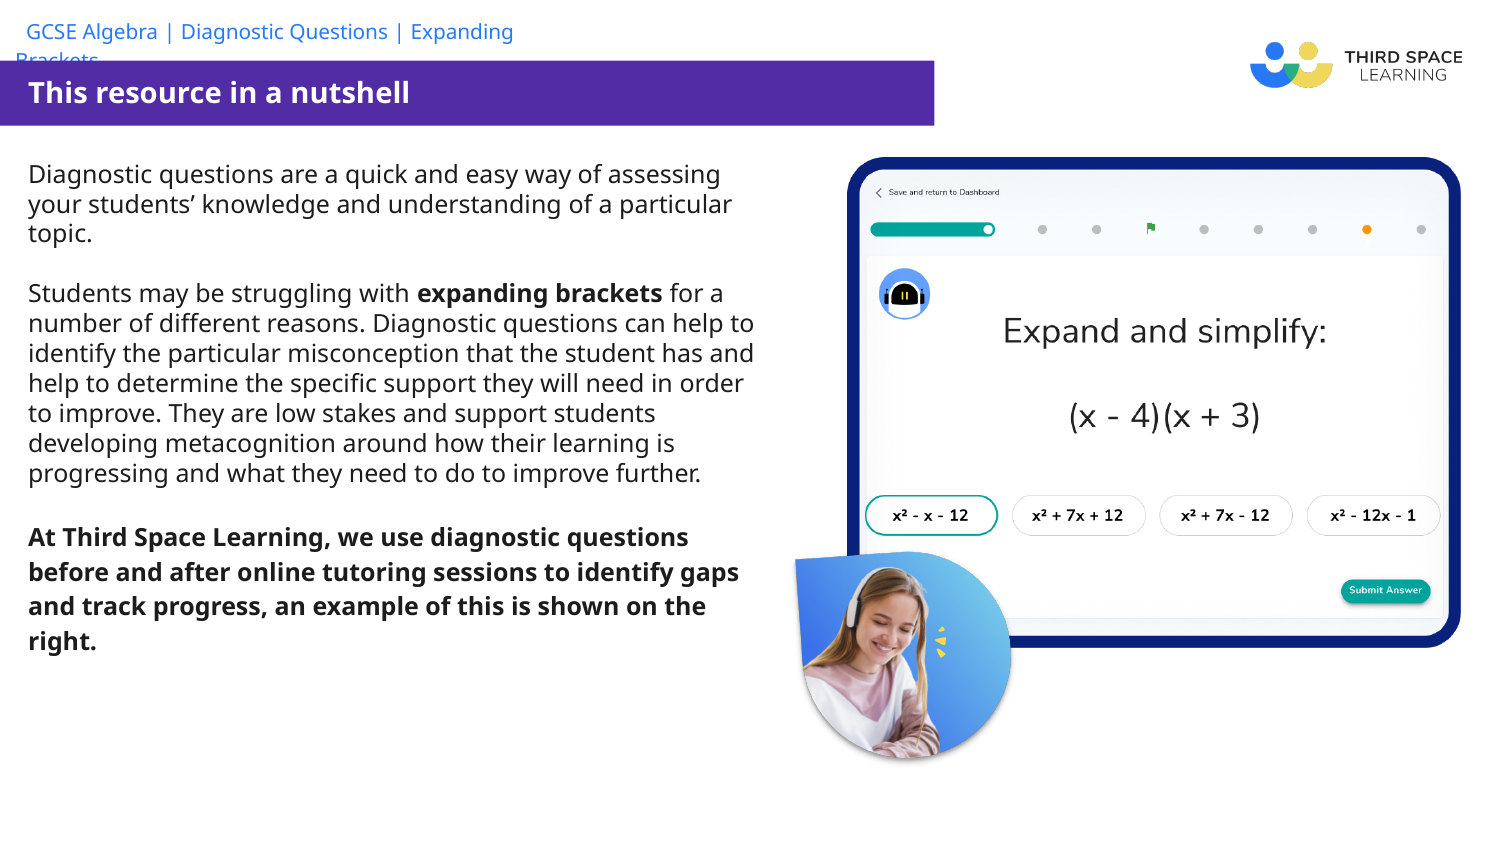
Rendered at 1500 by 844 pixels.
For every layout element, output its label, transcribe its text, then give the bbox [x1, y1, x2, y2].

text_box This resource in a nutshell [13, 59, 551, 125]
text_box Diagnostic questions are a quick and easy way of assessing your students’ knowledge and understanding of a particular topic. Students may be struggling with expanding brackets for a number of different reasons. Diagnostic questions can help to identify the particular misconception that the student has and help to determine the specific support they will need in order to improve. They are low stakes and support students developing metacognition around how their learning is progressing and what they need to do to improve further. At Third Space Learning, we use diagnostic questions before and after online tutoring sessions to identify gaps and track progress, an example of this is shown on the right. [13, 157, 780, 785]
picture [777, 157, 1461, 787]
picture [1250, 33, 1465, 99]
